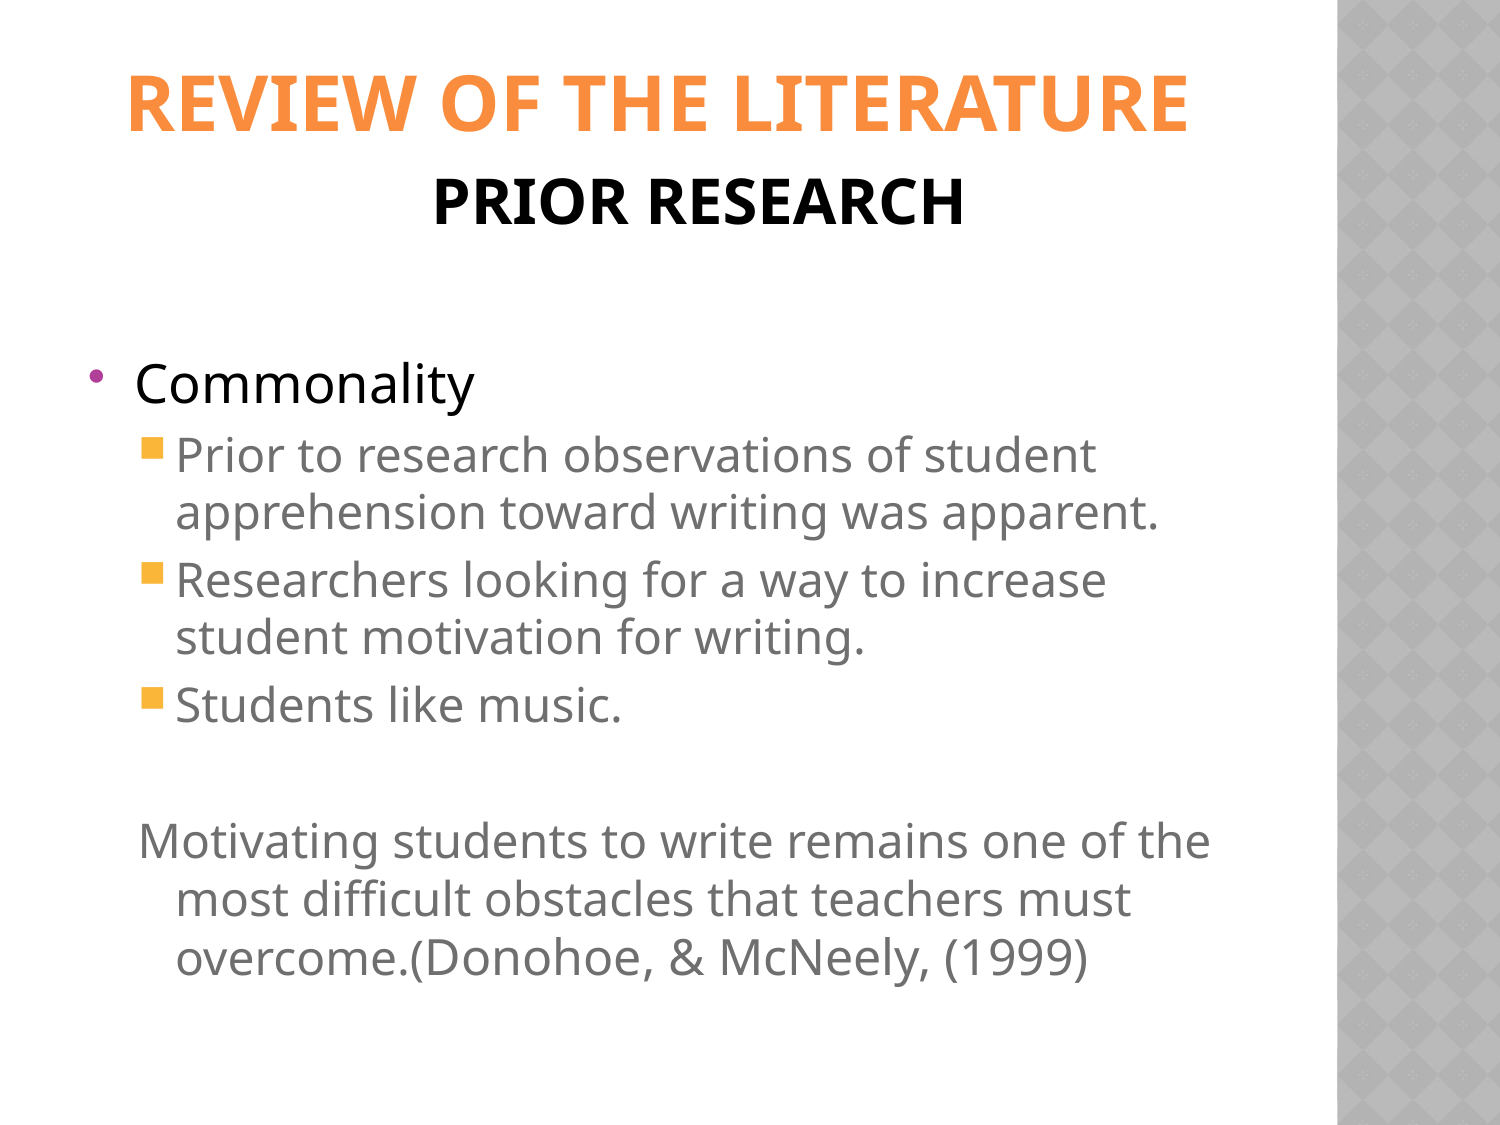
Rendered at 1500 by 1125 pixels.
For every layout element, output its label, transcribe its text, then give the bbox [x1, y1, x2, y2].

list Commonality Prior to research observations of student apprehension toward writing was apparent. Researchers looking for a way to increase student motivation for writing. Students like music. Motivating students to write remains one of the most difficult obstacles that teachers must overcome.(Donohoe, & McNeely, (1999) [75, 264, 1263, 1059]
title Review of the literature Prior research [75, 52, 1263, 240]
